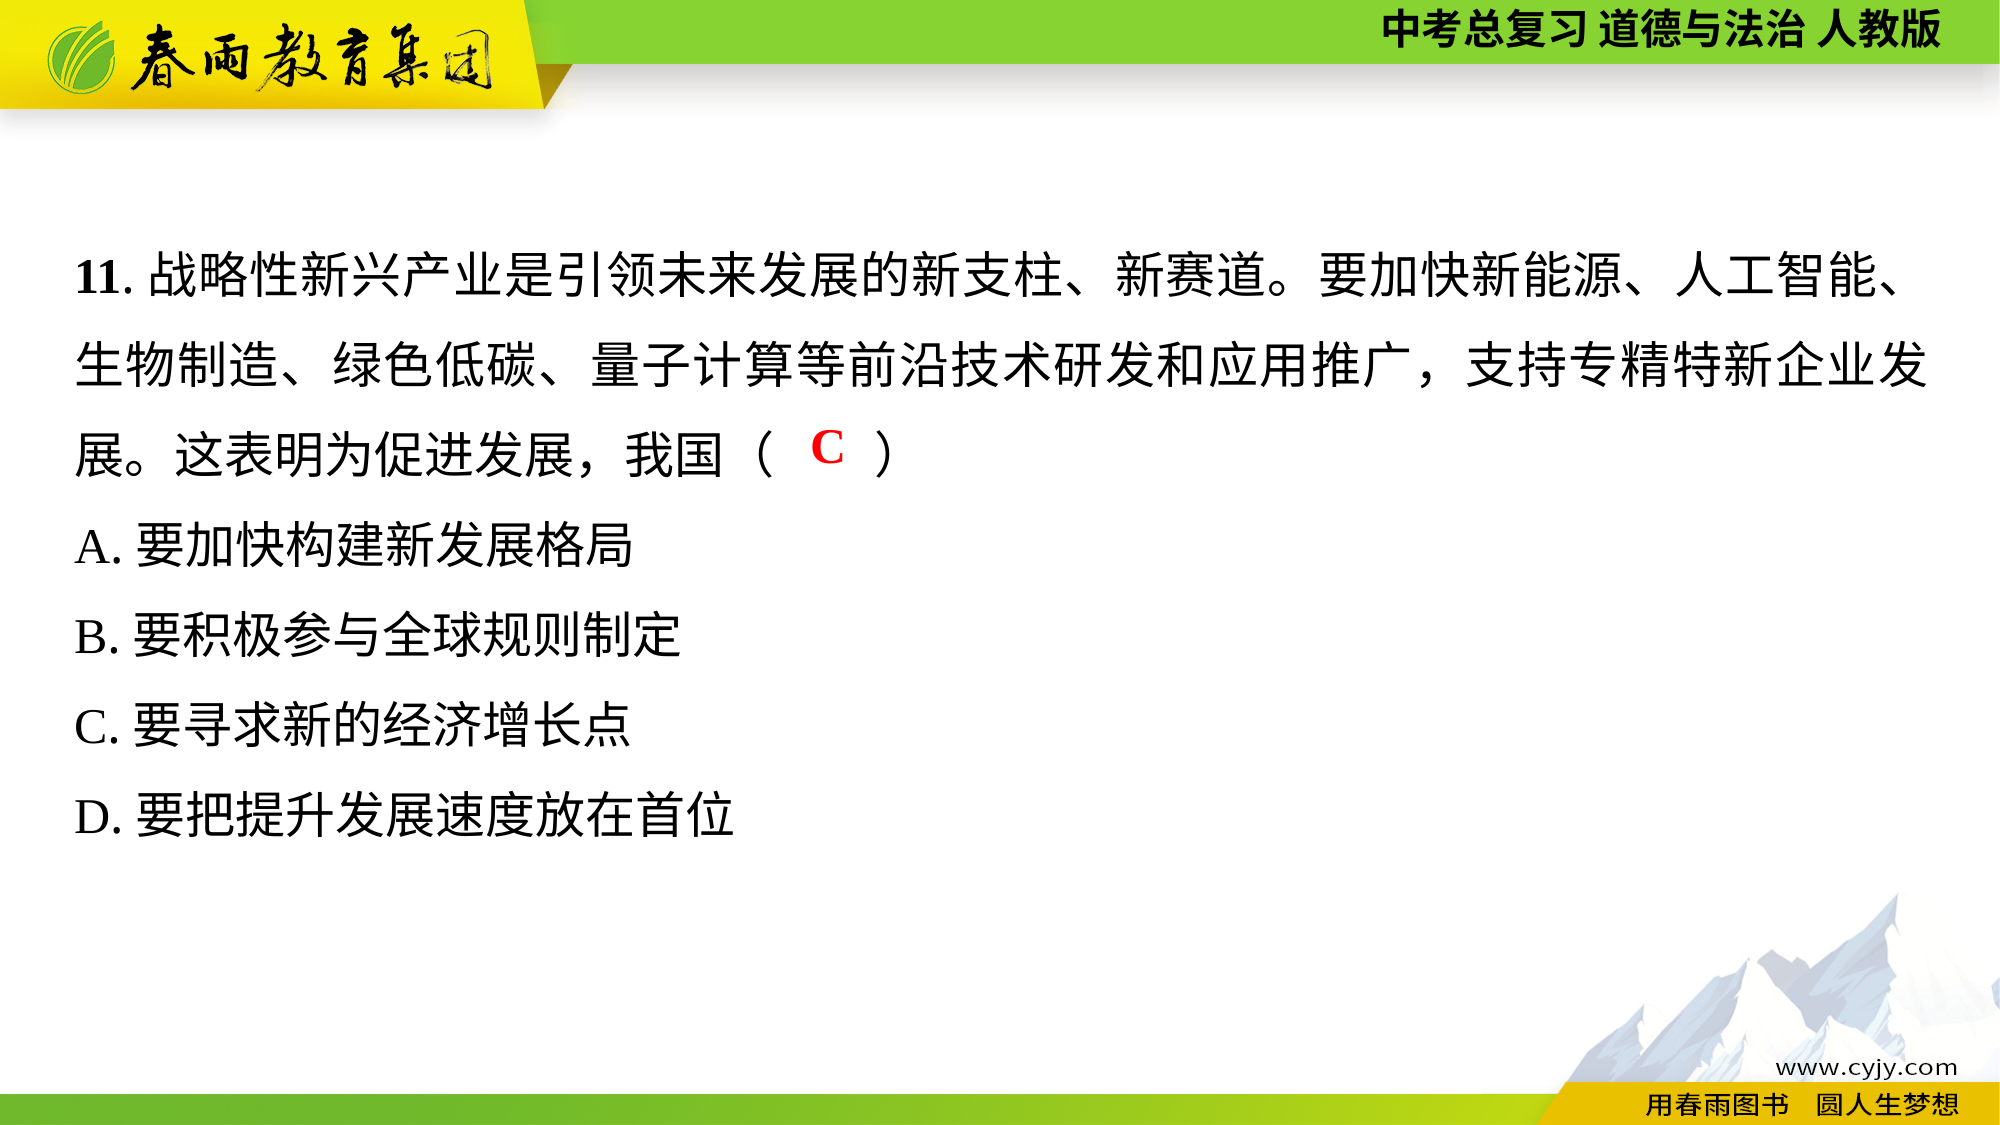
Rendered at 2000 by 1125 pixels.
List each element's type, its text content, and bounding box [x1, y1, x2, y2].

picture [0, 0, 2000, 1125]
text_box C [795, 406, 862, 481]
list 11.战略性新兴产业是引领未来发展的新支柱、新赛道。要加快新能源、人工智能、生物制造、绿色低碳、量子计算等前沿技术研发和应用推广，支持专精特新企业发展。这表明为促进发展，我国（ ） A.要加快构建新发展格局 B.要积极参与全球规则制定 C.要寻求新的经济增长点 D.要把提升发展速度放在首位 [59, 206, 1944, 846]
